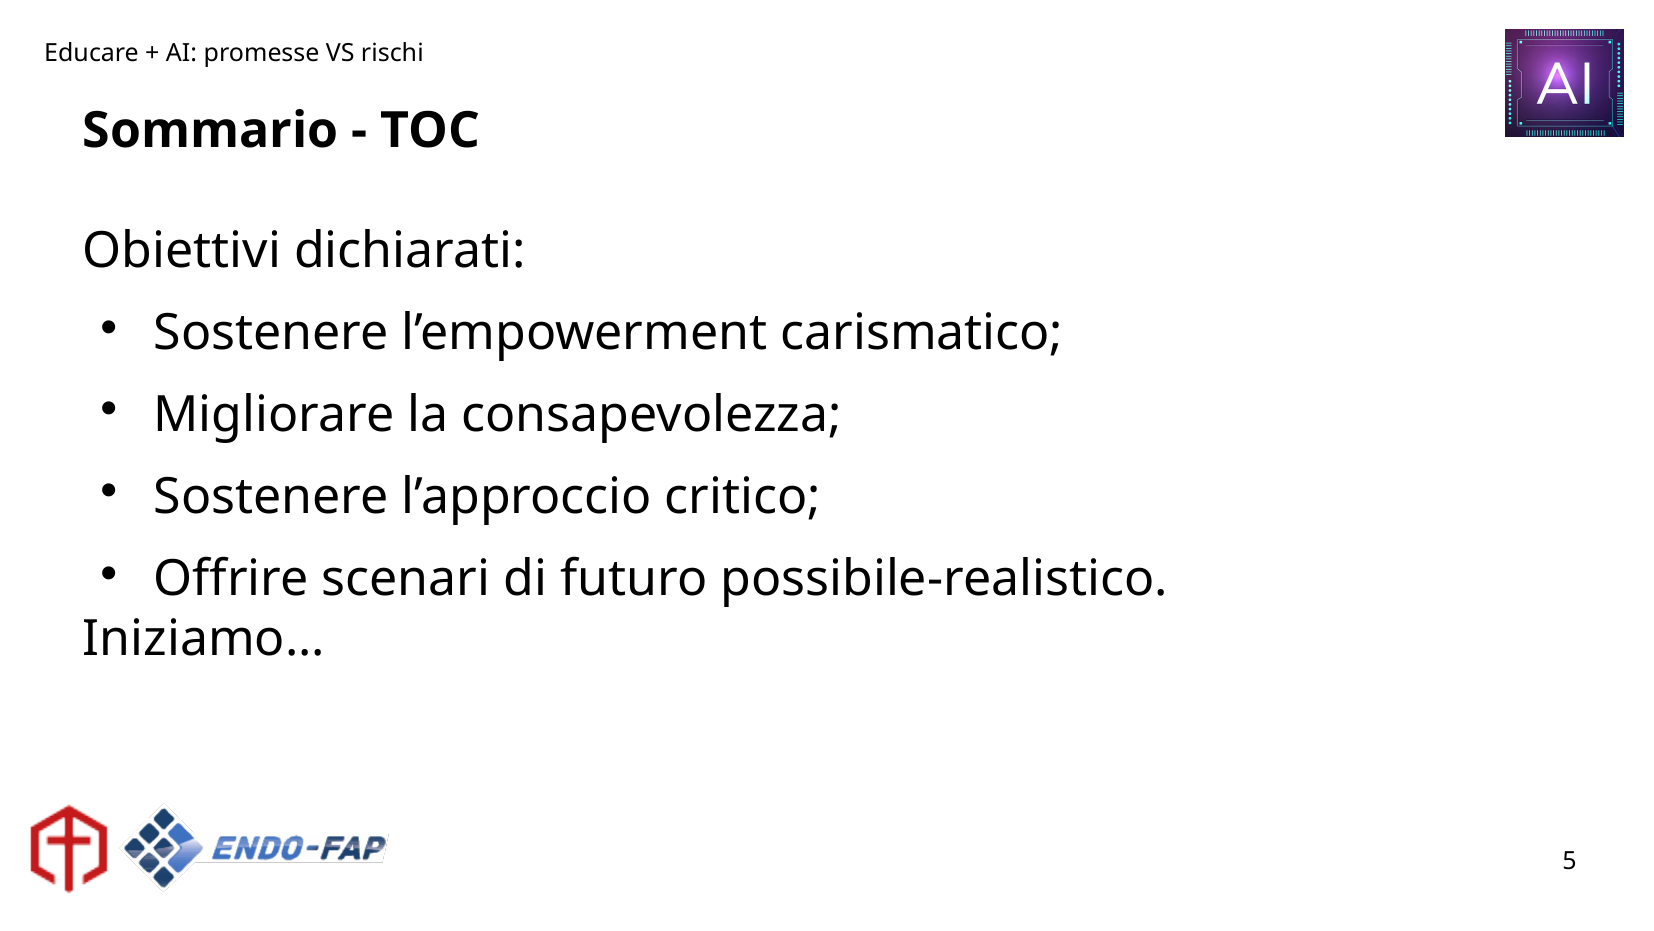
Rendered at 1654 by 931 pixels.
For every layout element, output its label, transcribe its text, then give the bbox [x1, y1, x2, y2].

picture [118, 803, 393, 892]
list Obiettivi dichiarati: Sostenere l’empowerment carismatico; Migliorare la consapevolezza; Sostenere l’approccio critico; Offrire scenari di futuro possibile-realistico. Iniziamo... [82, 217, 1571, 757]
picture [1505, 29, 1624, 137]
title Sommario - TOC [82, 82, 1571, 172]
picture [29, 803, 110, 896]
